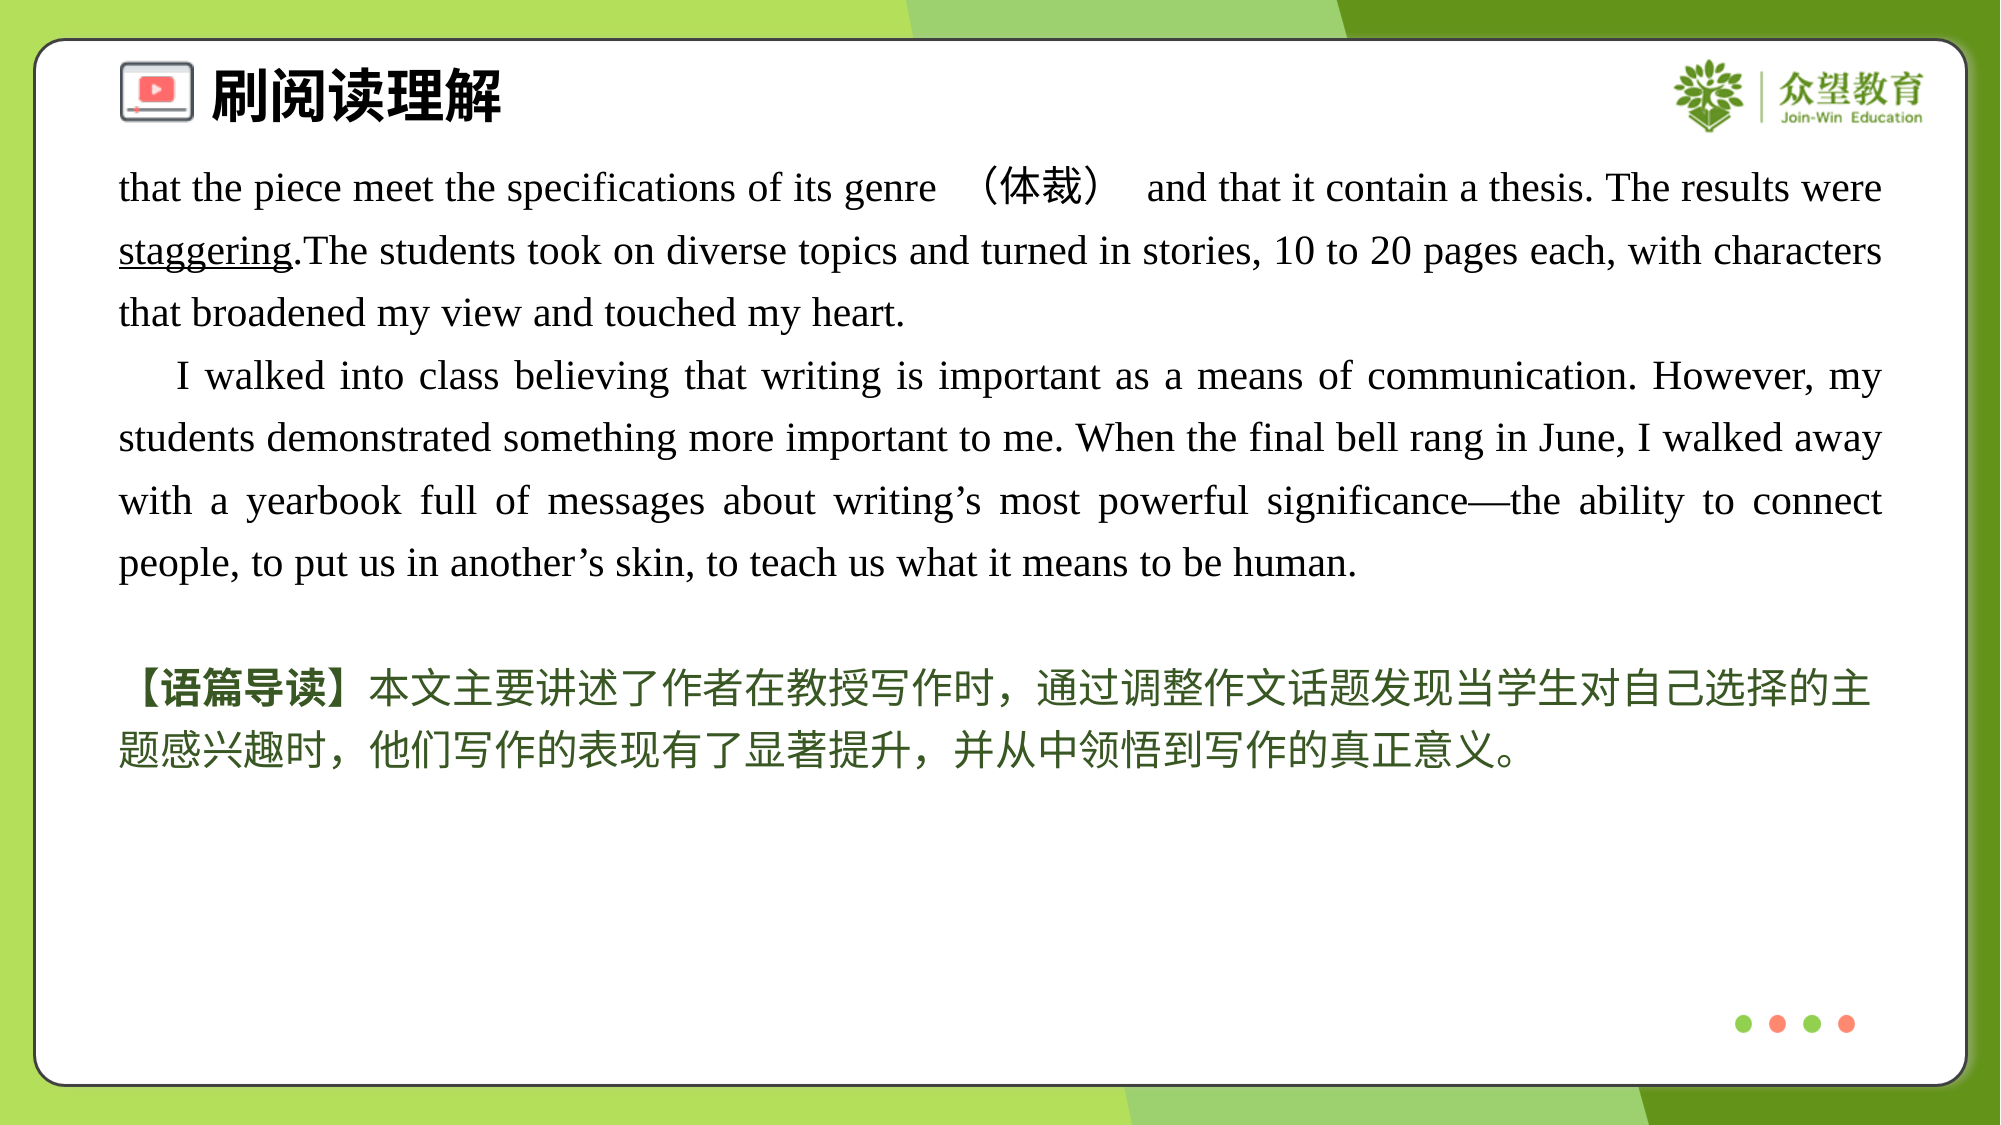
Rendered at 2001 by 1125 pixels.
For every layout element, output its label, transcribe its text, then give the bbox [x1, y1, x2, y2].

picture [0, 0, 2000, 1125]
text_box that the piece meet the specifications of its genre （体裁） and that it contain a thesis. The results were staggering.The students took on diverse topics and turned in stories, 10 to 20 pages each, with characters that broadened my view and touched my heart. I walked into class believing that writing is important as a means of communication. However, my students demonstrated something more important to me. When the final bell rang in June, I walked away with a yearbook full of messages about writing’s most powerful significance—the ability to connect people, to put us in another’s skin, to teach us what it means to be human. [118, 147, 1883, 643]
text_box 【语篇导读】本文主要讲述了作者在教授写作时，通过调整作文话题发现当学生对自己选择的主题感兴趣时，他们写作的表现有了显著提升，并从中领悟到写作的真正意义。 [118, 649, 1883, 770]
